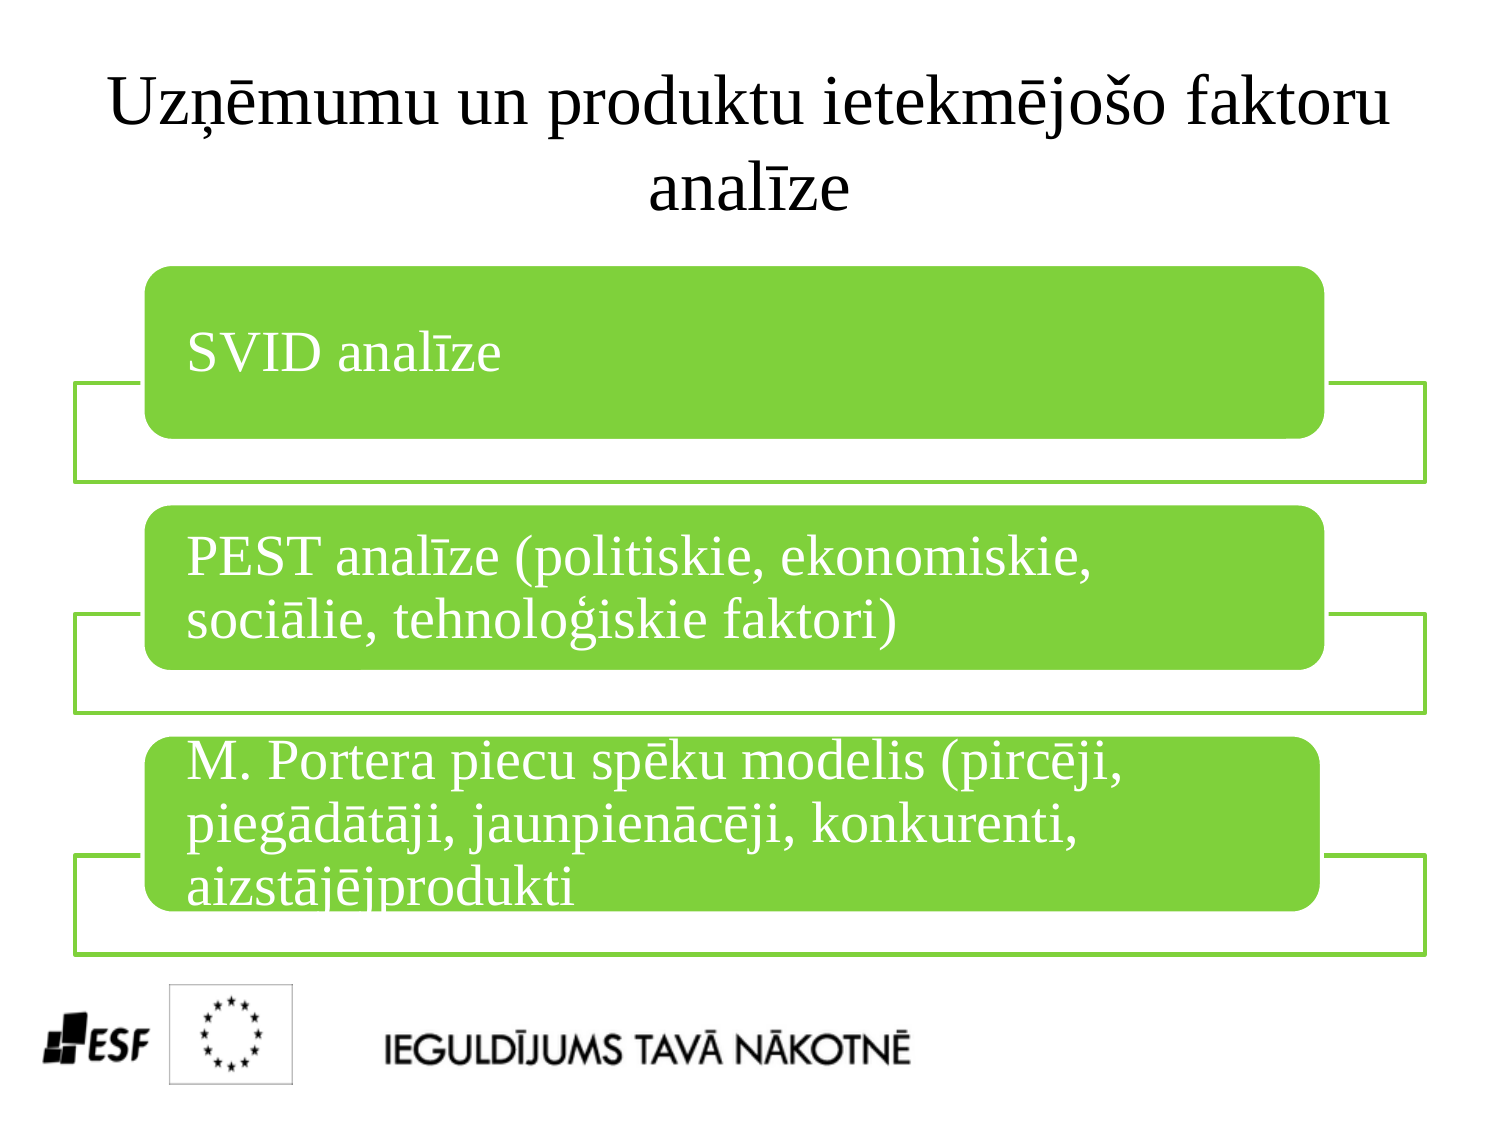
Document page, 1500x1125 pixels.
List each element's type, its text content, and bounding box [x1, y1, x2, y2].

picture [374, 1019, 922, 1083]
title Uzņēmumu un produktu ietekmējošo faktoru analīze [75, 45, 1425, 233]
picture [23, 984, 294, 1085]
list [74, 257, 1426, 962]
